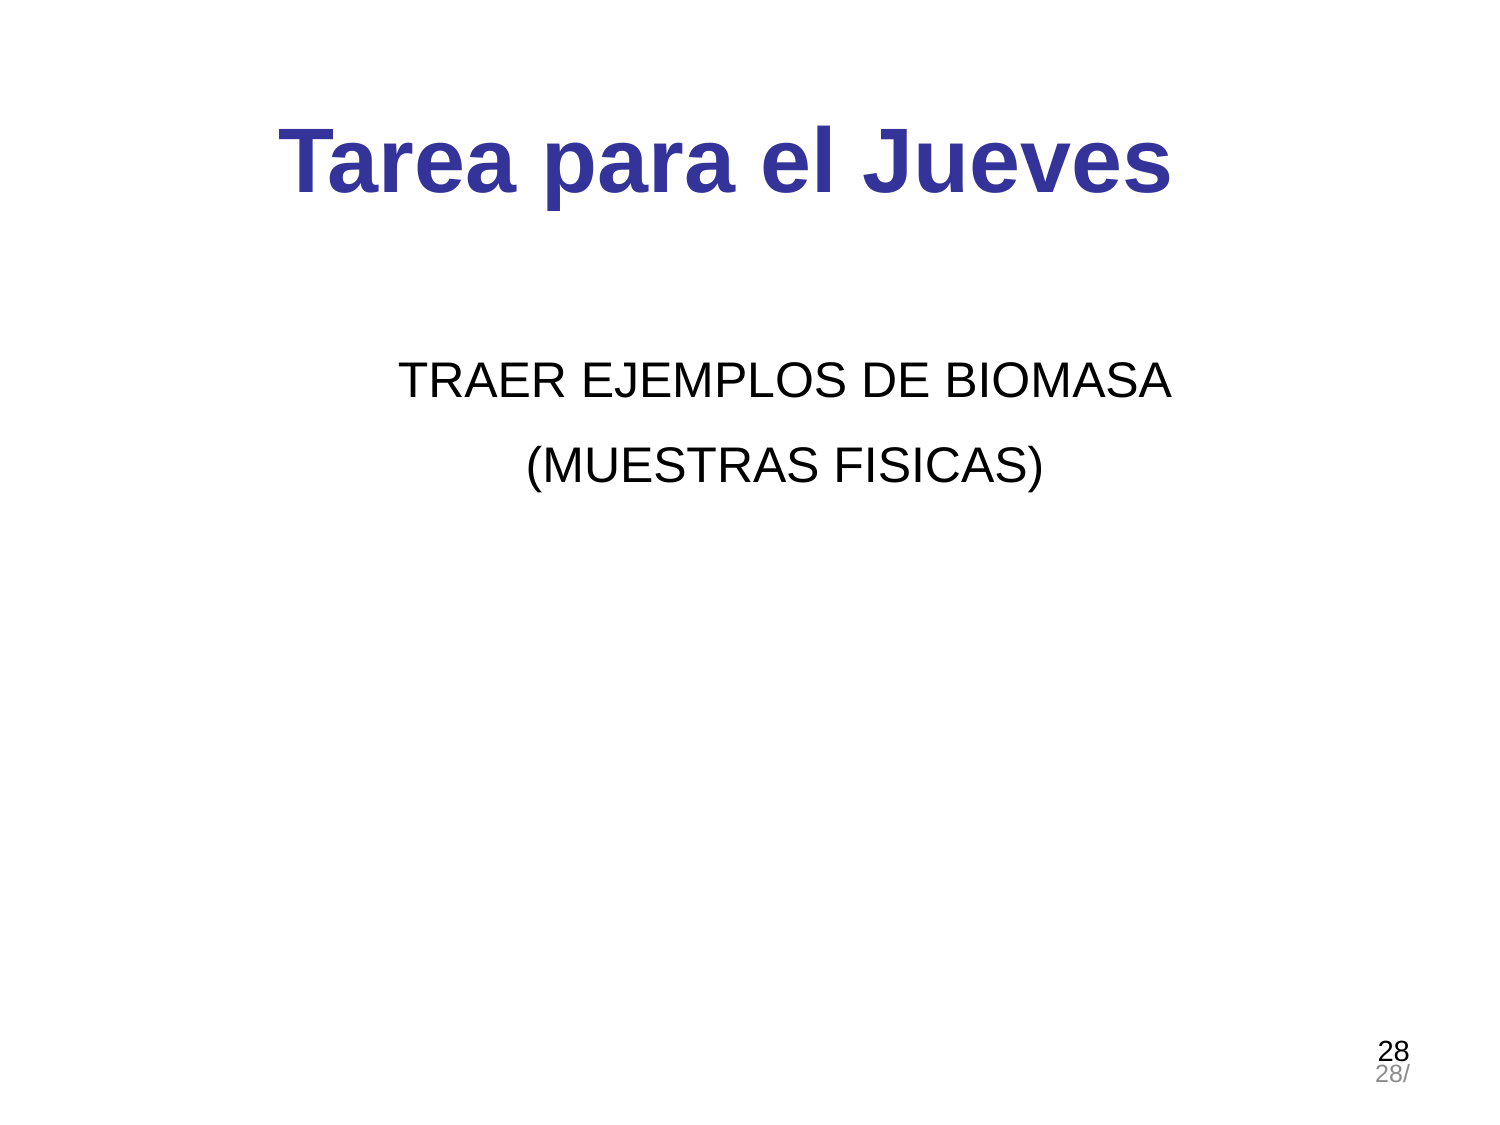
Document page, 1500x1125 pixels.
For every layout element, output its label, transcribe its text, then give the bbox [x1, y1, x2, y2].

text_box TRAER EJEMPLOS DE BIOMASA (MUESTRAS FISICAS) [105, 339, 1465, 500]
slide_number 28 [1074, 1024, 1426, 1103]
text_box Tarea para el Jueves [105, 93, 1348, 219]
